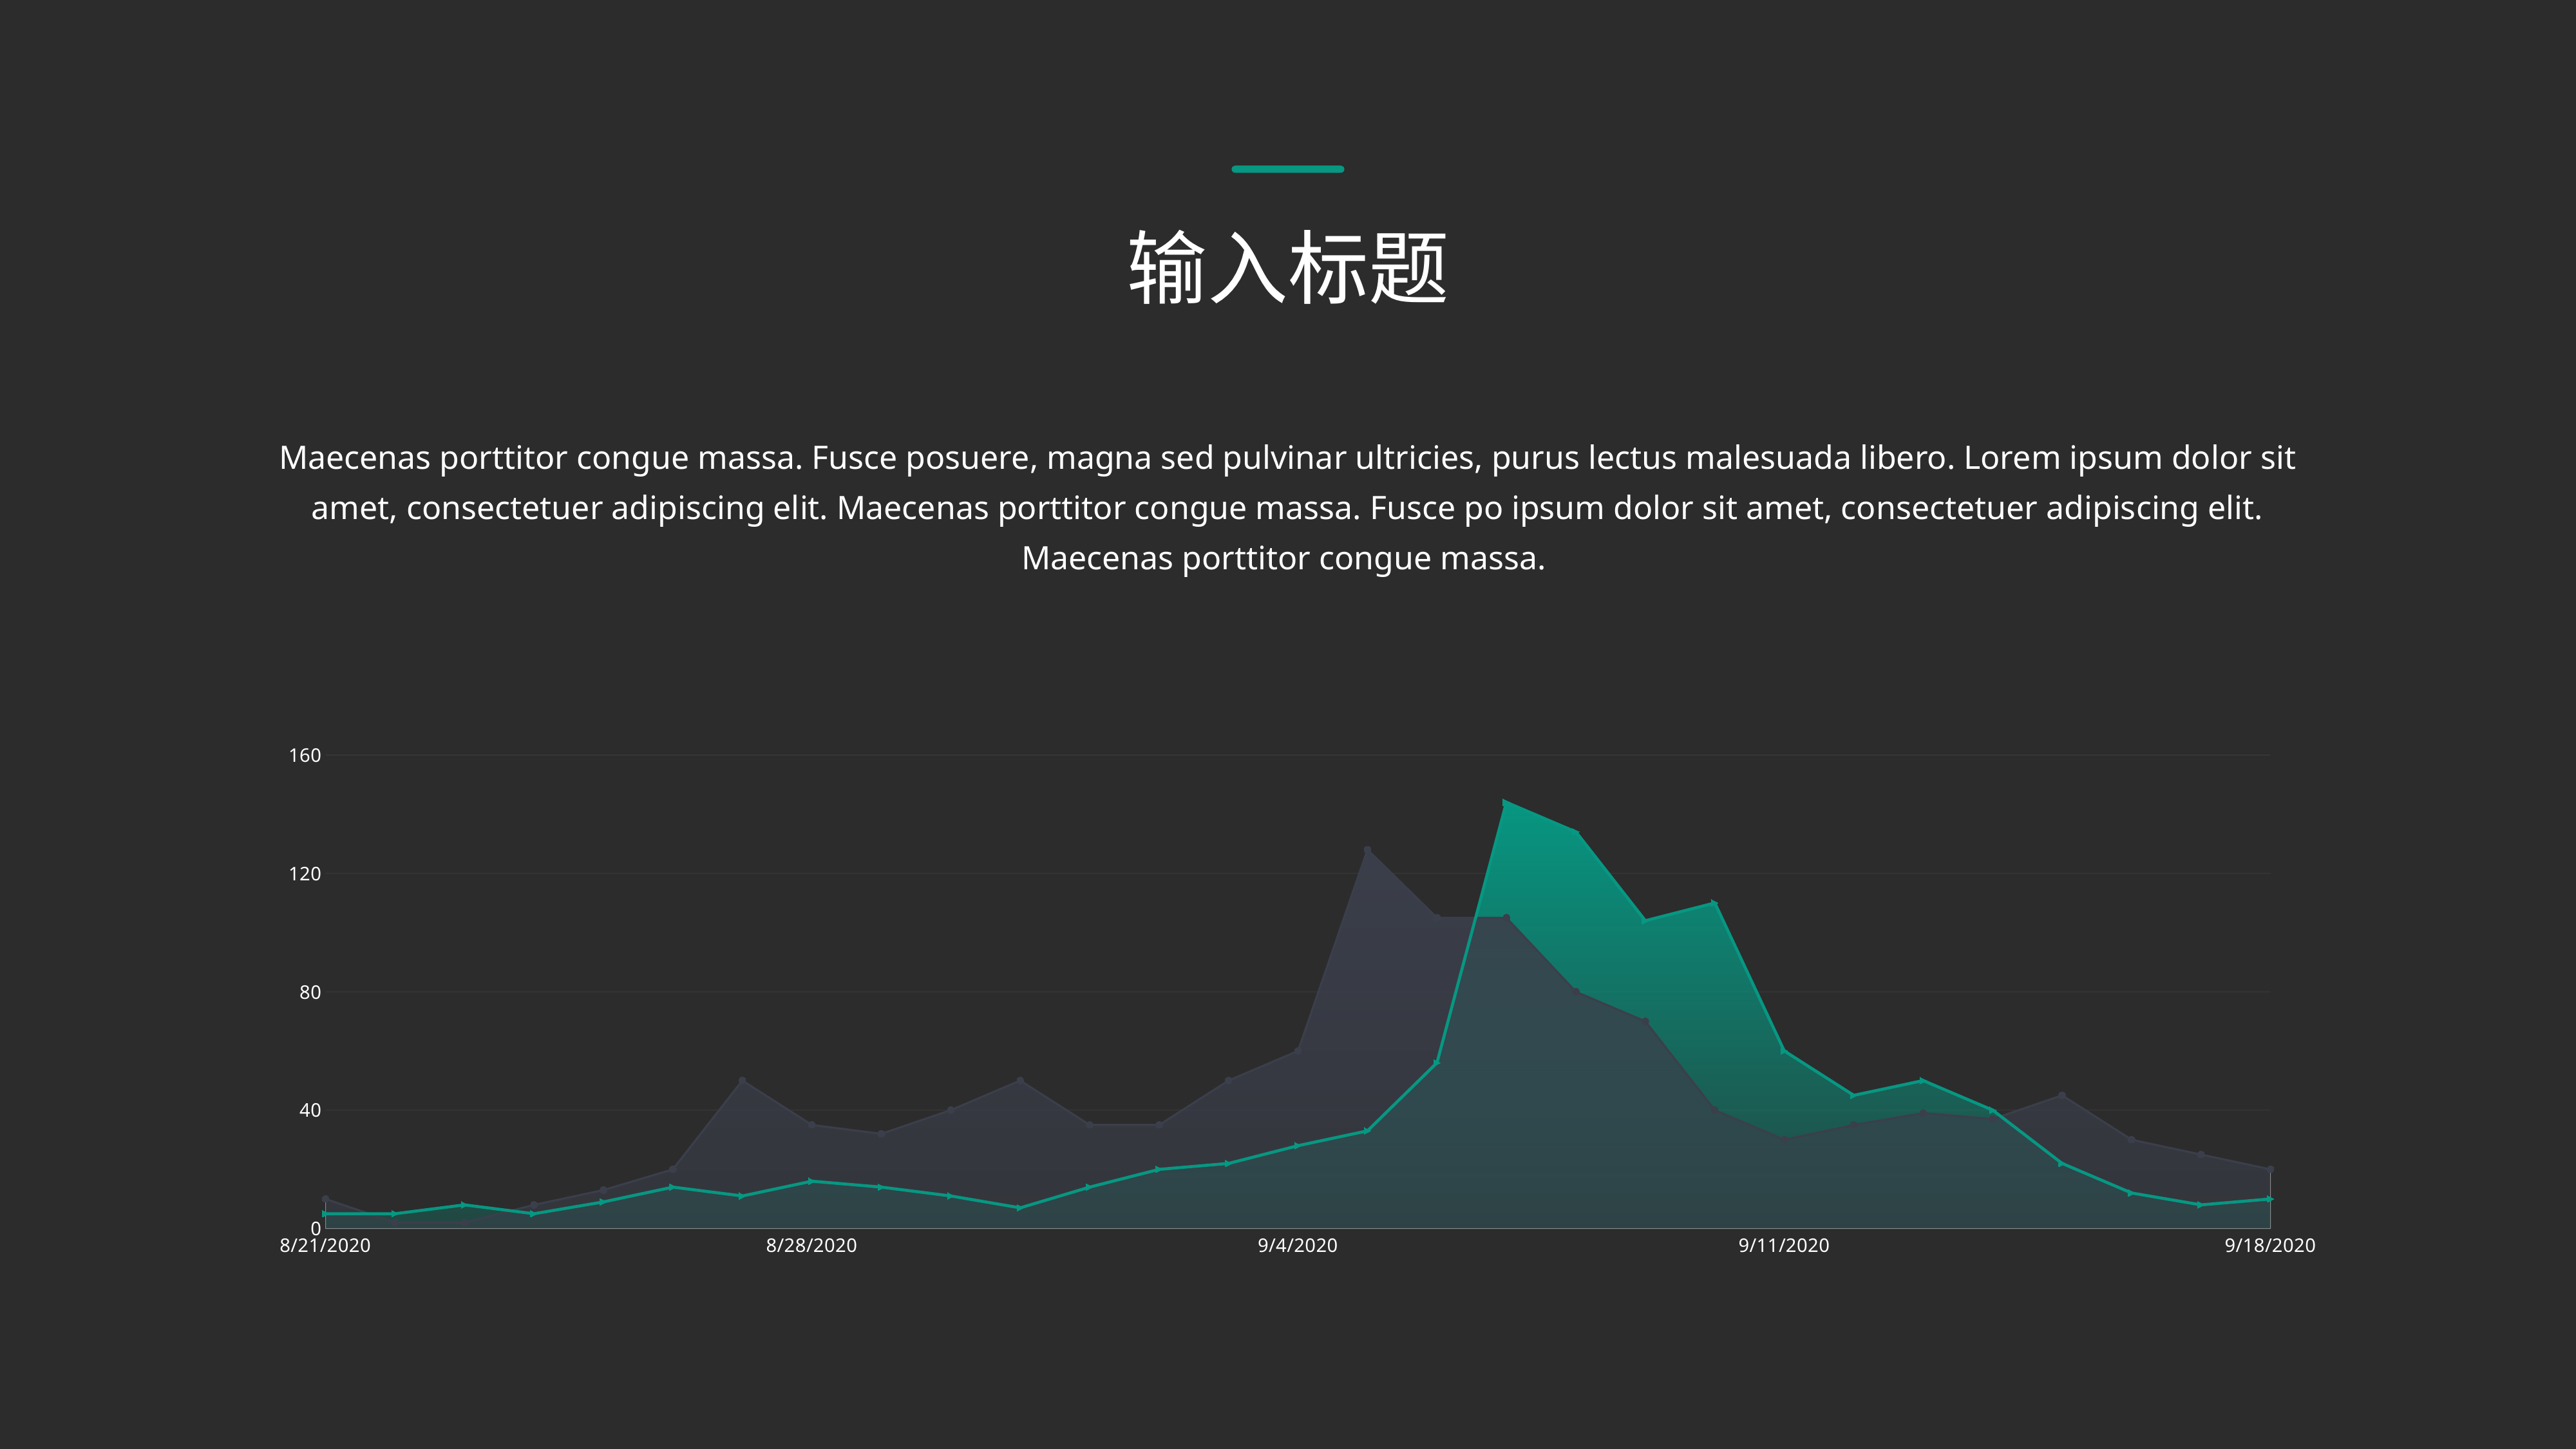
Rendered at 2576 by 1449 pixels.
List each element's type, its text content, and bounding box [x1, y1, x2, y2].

text_box Maecenas porttitor congue massa. Fusce posuere, magna sed pulvinar ultricies, purus lectus malesuada libero. Lorem ipsum dolor sit amet, consectetuer adipiscing elit. Maecenas porttitor congue massa. Fusce po ipsum dolor sit amet, consectetuer adipiscing elit. Maecenas porttitor congue massa. [246, 421, 2330, 581]
text_box 输入标题 [1108, 217, 1468, 314]
chart [209, 695, 2367, 1372]
text_box [1231, 165, 1345, 174]
